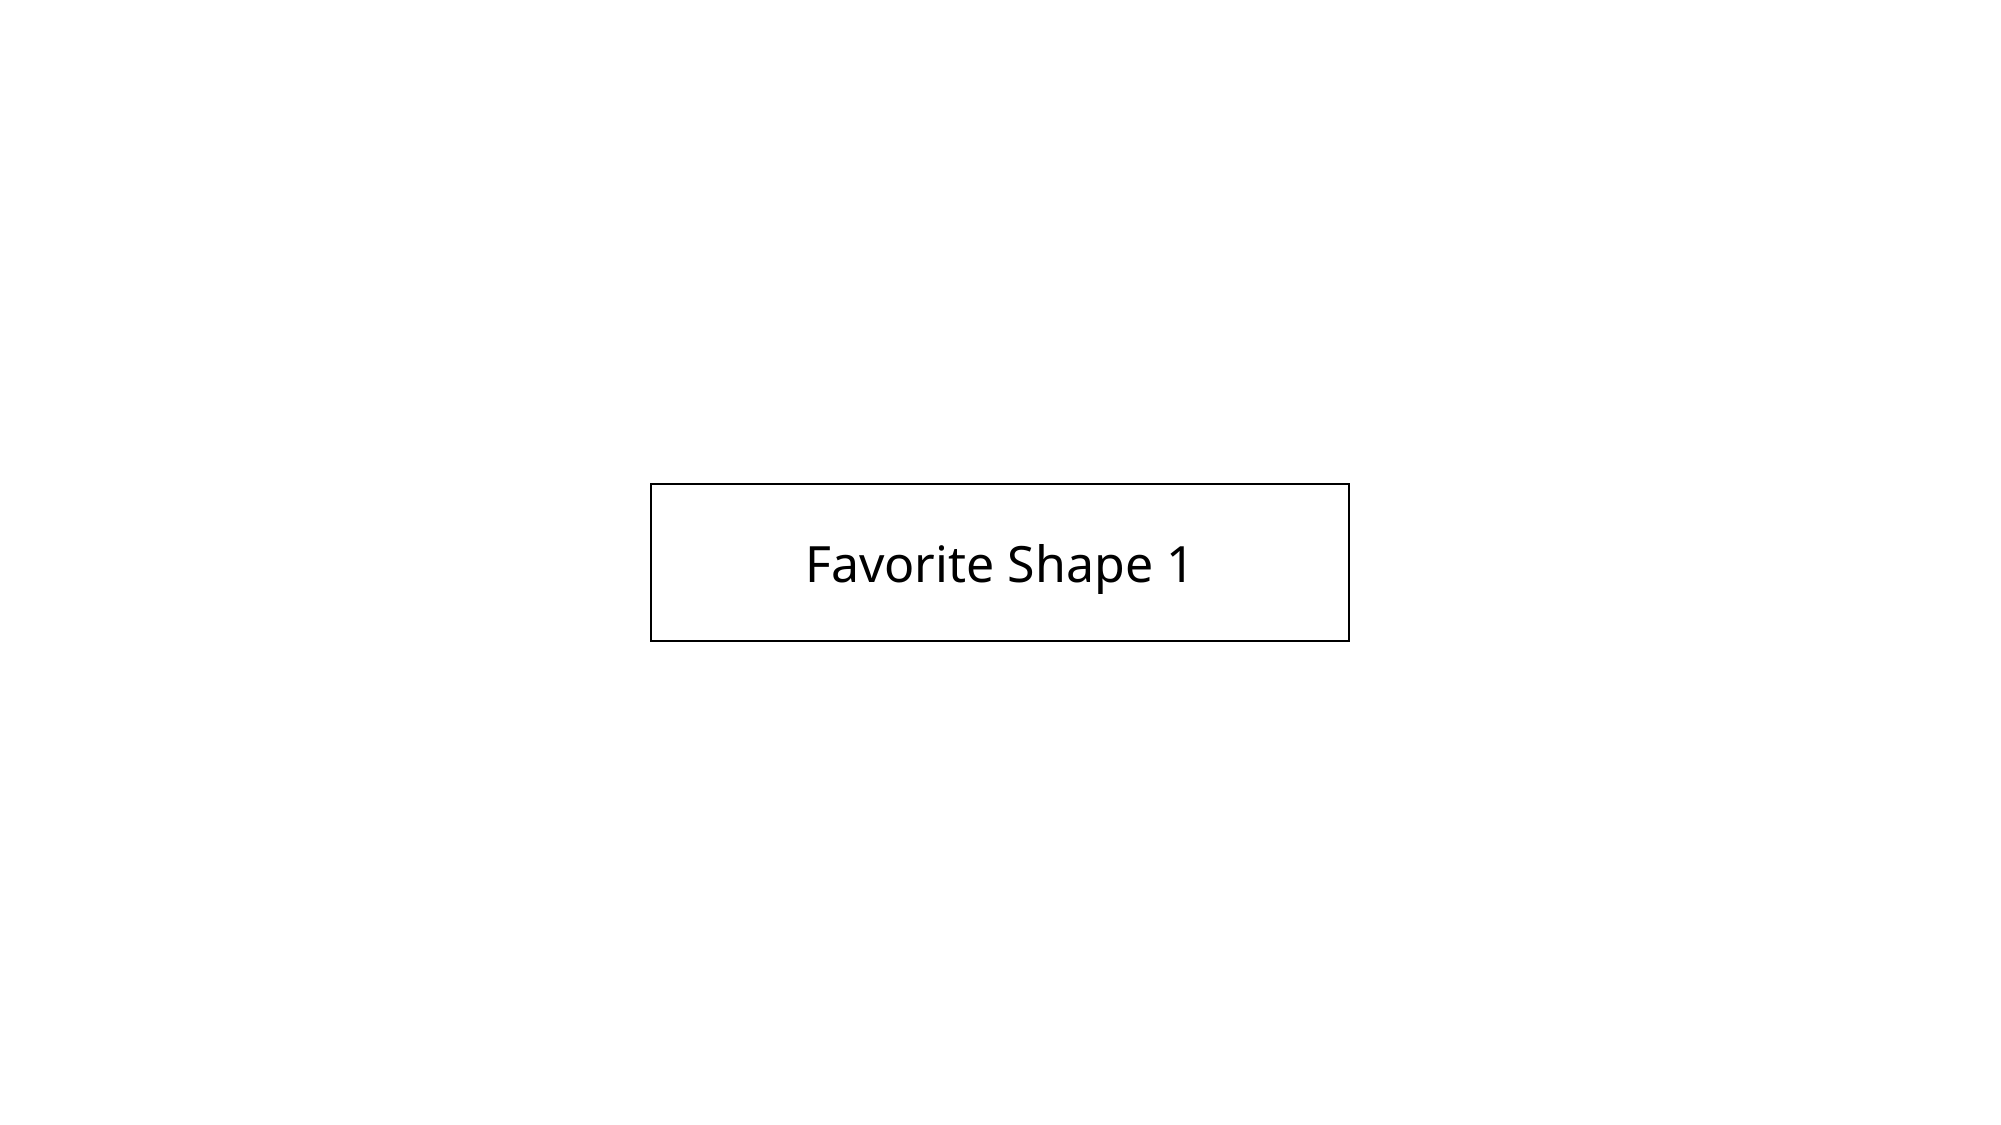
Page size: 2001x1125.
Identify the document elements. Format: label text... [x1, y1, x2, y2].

text_box Favorite Shape 1 [650, 483, 1350, 642]
